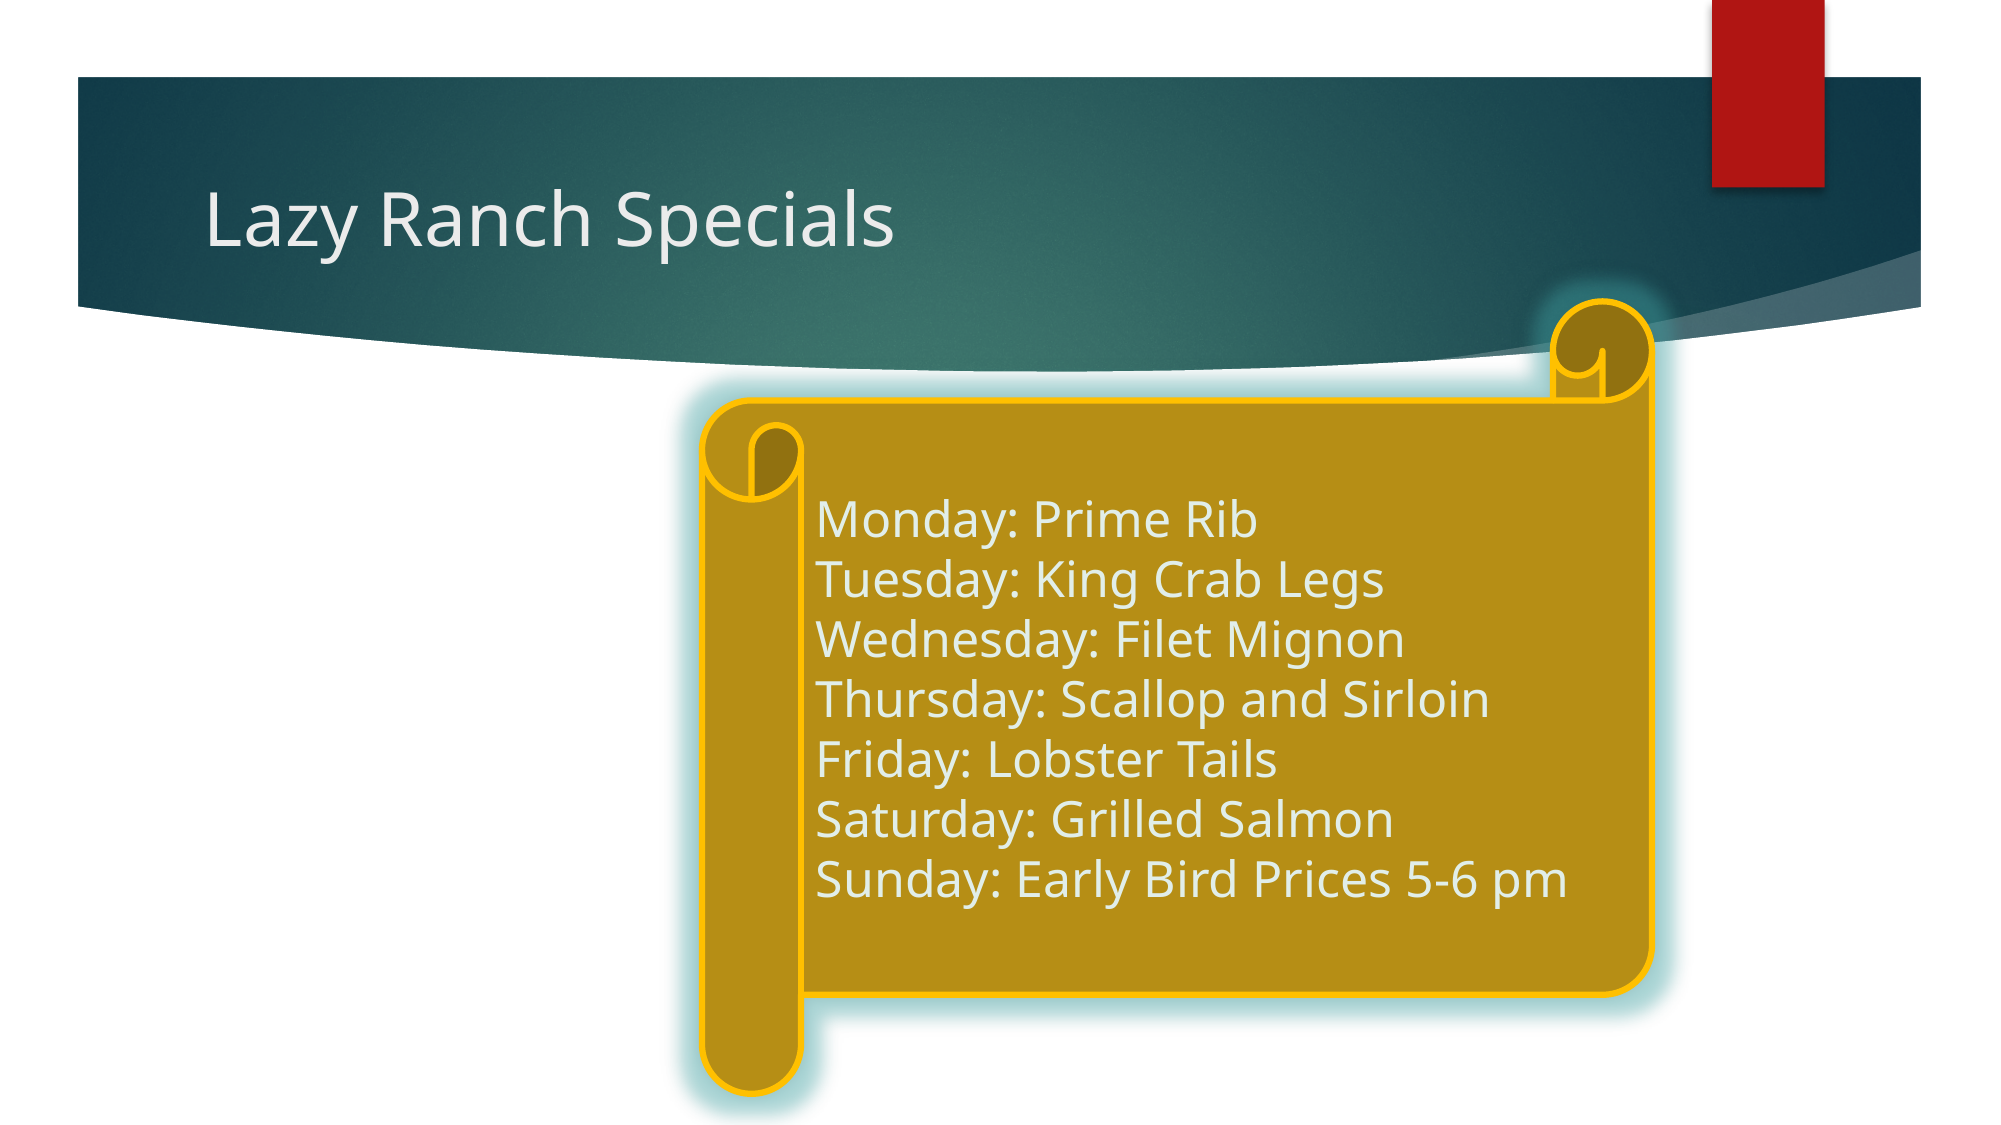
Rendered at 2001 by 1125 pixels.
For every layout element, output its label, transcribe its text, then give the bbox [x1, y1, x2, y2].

title Lazy Ranch Specials [188, 158, 1637, 275]
text_box Monday: Prime Rib Tuesday: King Crab Legs Wednesday: Filet Mignon Thursday: Scallop and Sirloin Friday: Lobster Tails Saturday: Grilled Salmon Sunday: Early Bird Prices 5-6 pm [700, 300, 1654, 1095]
